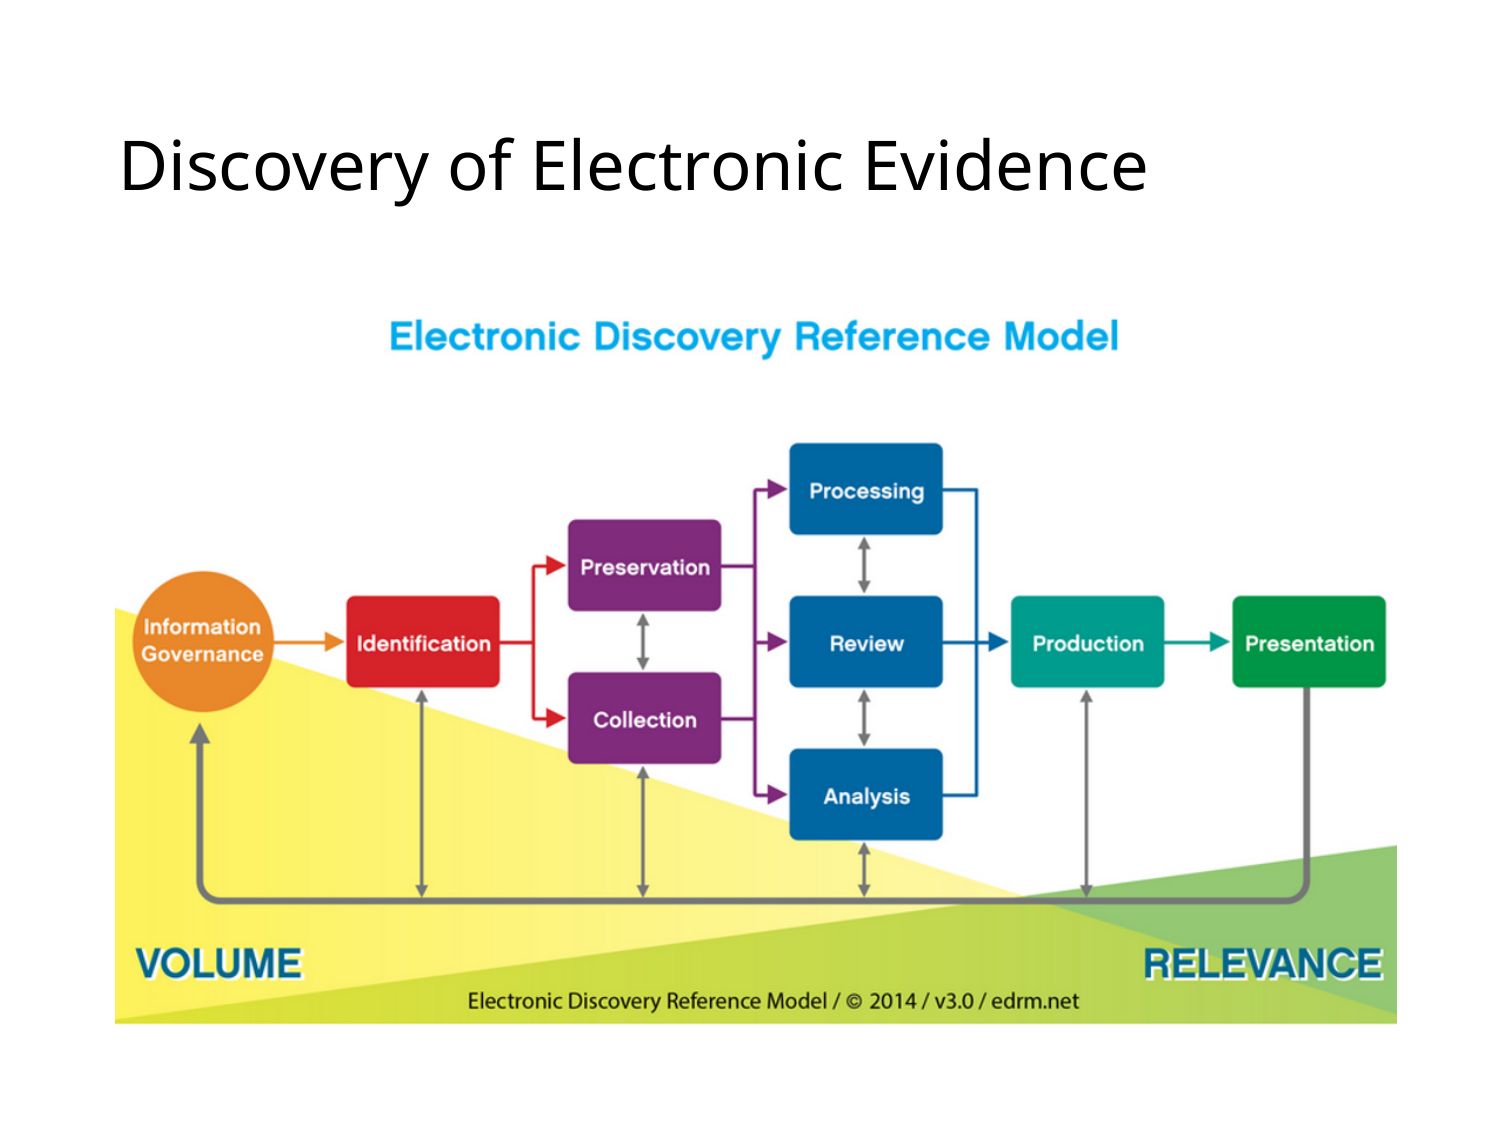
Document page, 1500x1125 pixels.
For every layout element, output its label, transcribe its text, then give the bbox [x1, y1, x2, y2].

title Discovery of Electronic Evidence [102, 59, 1398, 278]
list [115, 314, 1397, 1029]
